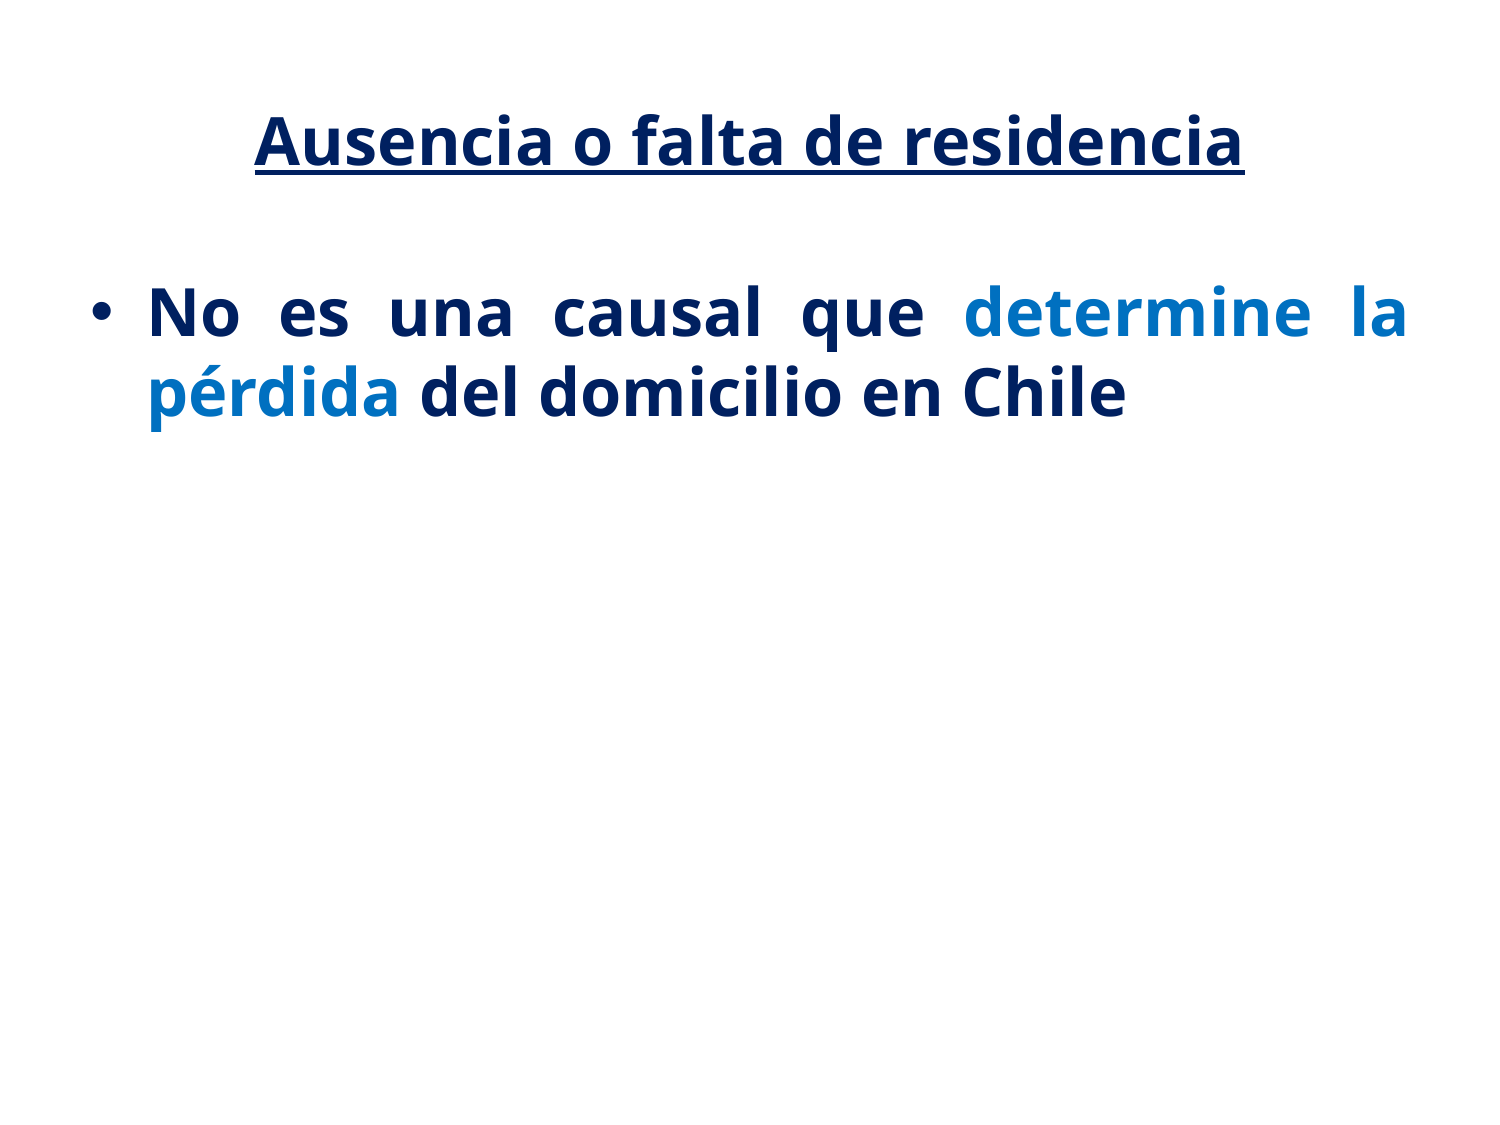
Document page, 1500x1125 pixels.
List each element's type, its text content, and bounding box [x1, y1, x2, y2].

title Ausencia o falta de residencia [74, 44, 1426, 233]
list No es una causal que determine la pérdida del domicilio en Chile [74, 262, 1426, 1006]
